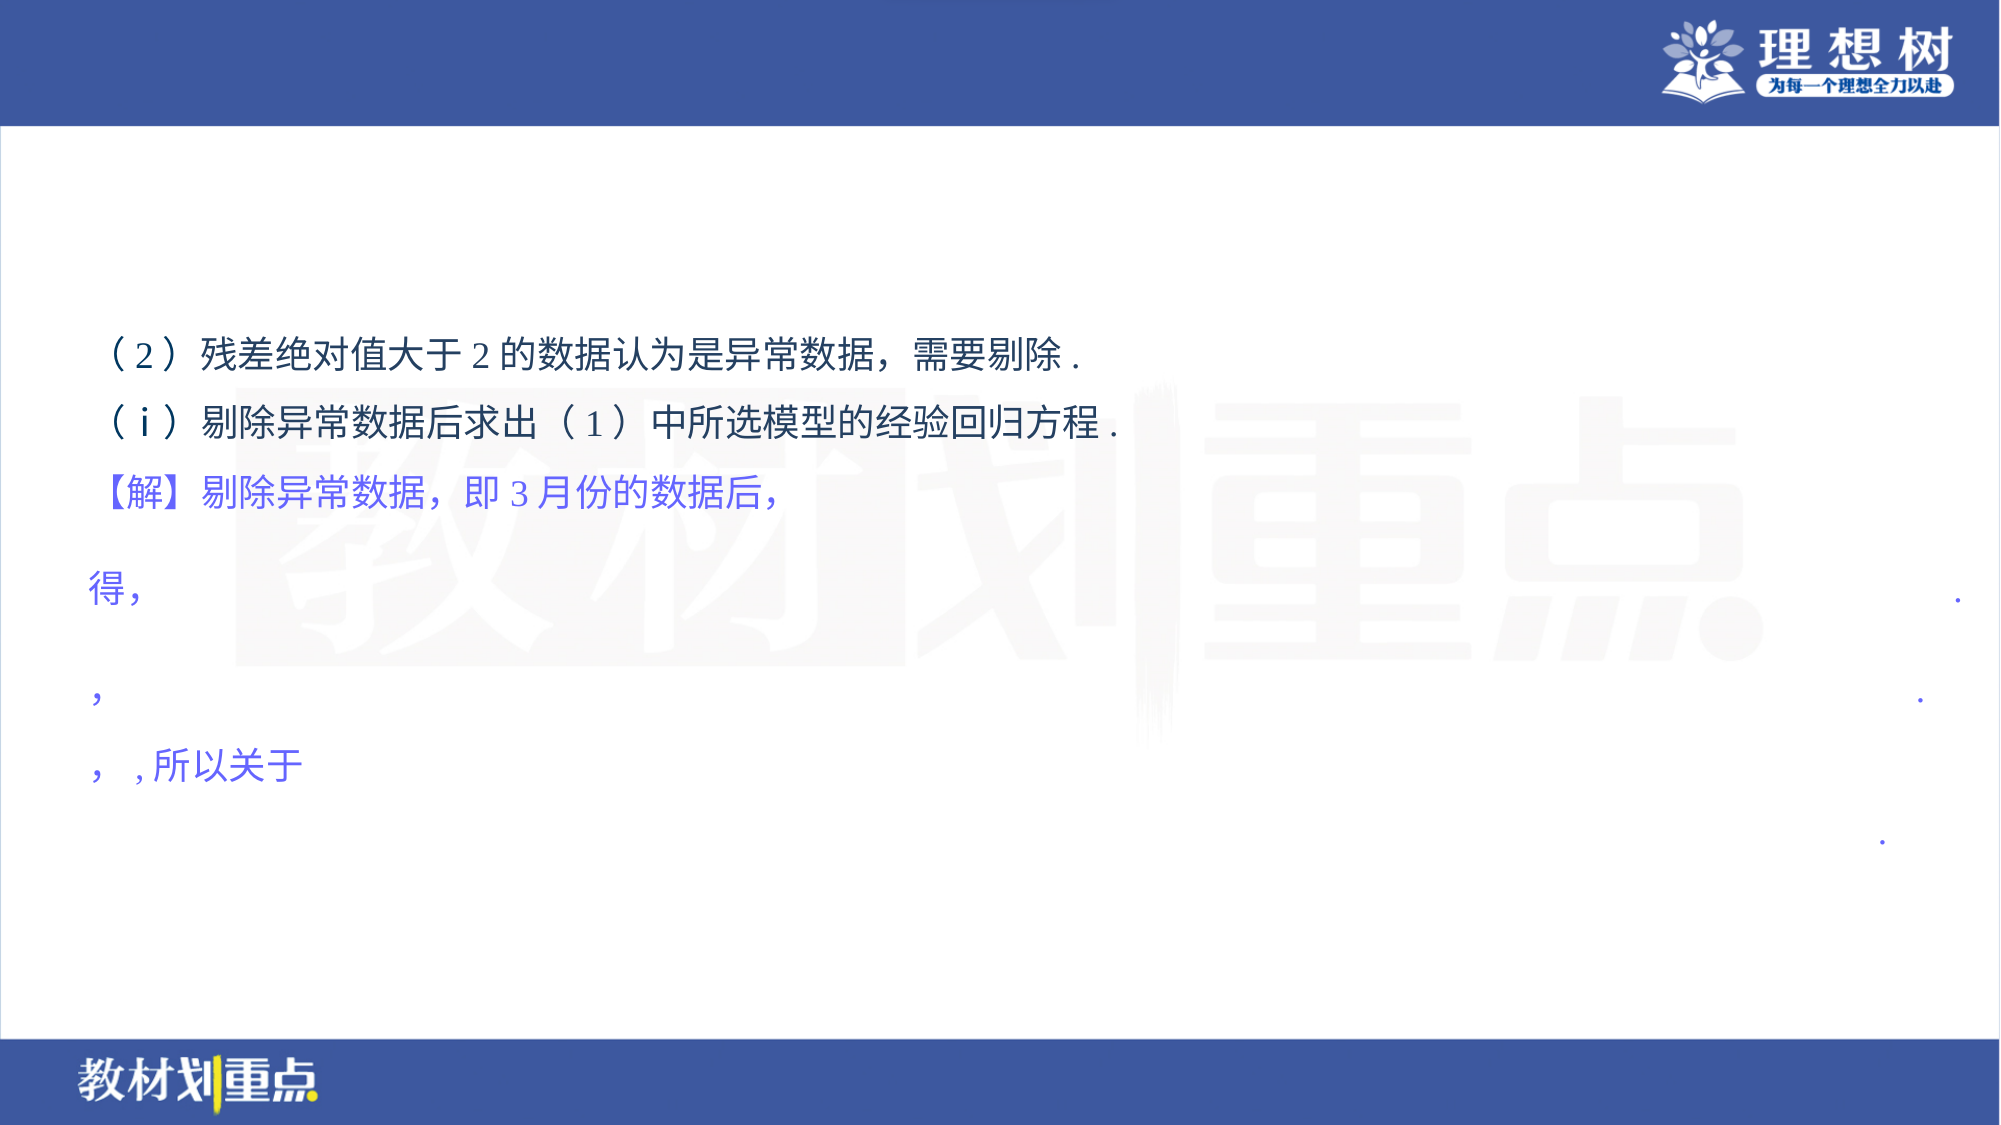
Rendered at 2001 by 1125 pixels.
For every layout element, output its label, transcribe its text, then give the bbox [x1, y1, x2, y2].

text_box （2）残差绝对值大于2的数据认为是异常数据，需要剔除. [88, 308, 1911, 369]
picture [0, 0, 2000, 1125]
text_box （ⅰ）剔除异常数据后求出（1）中所选模型的经验回归方程. [88, 377, 1911, 437]
